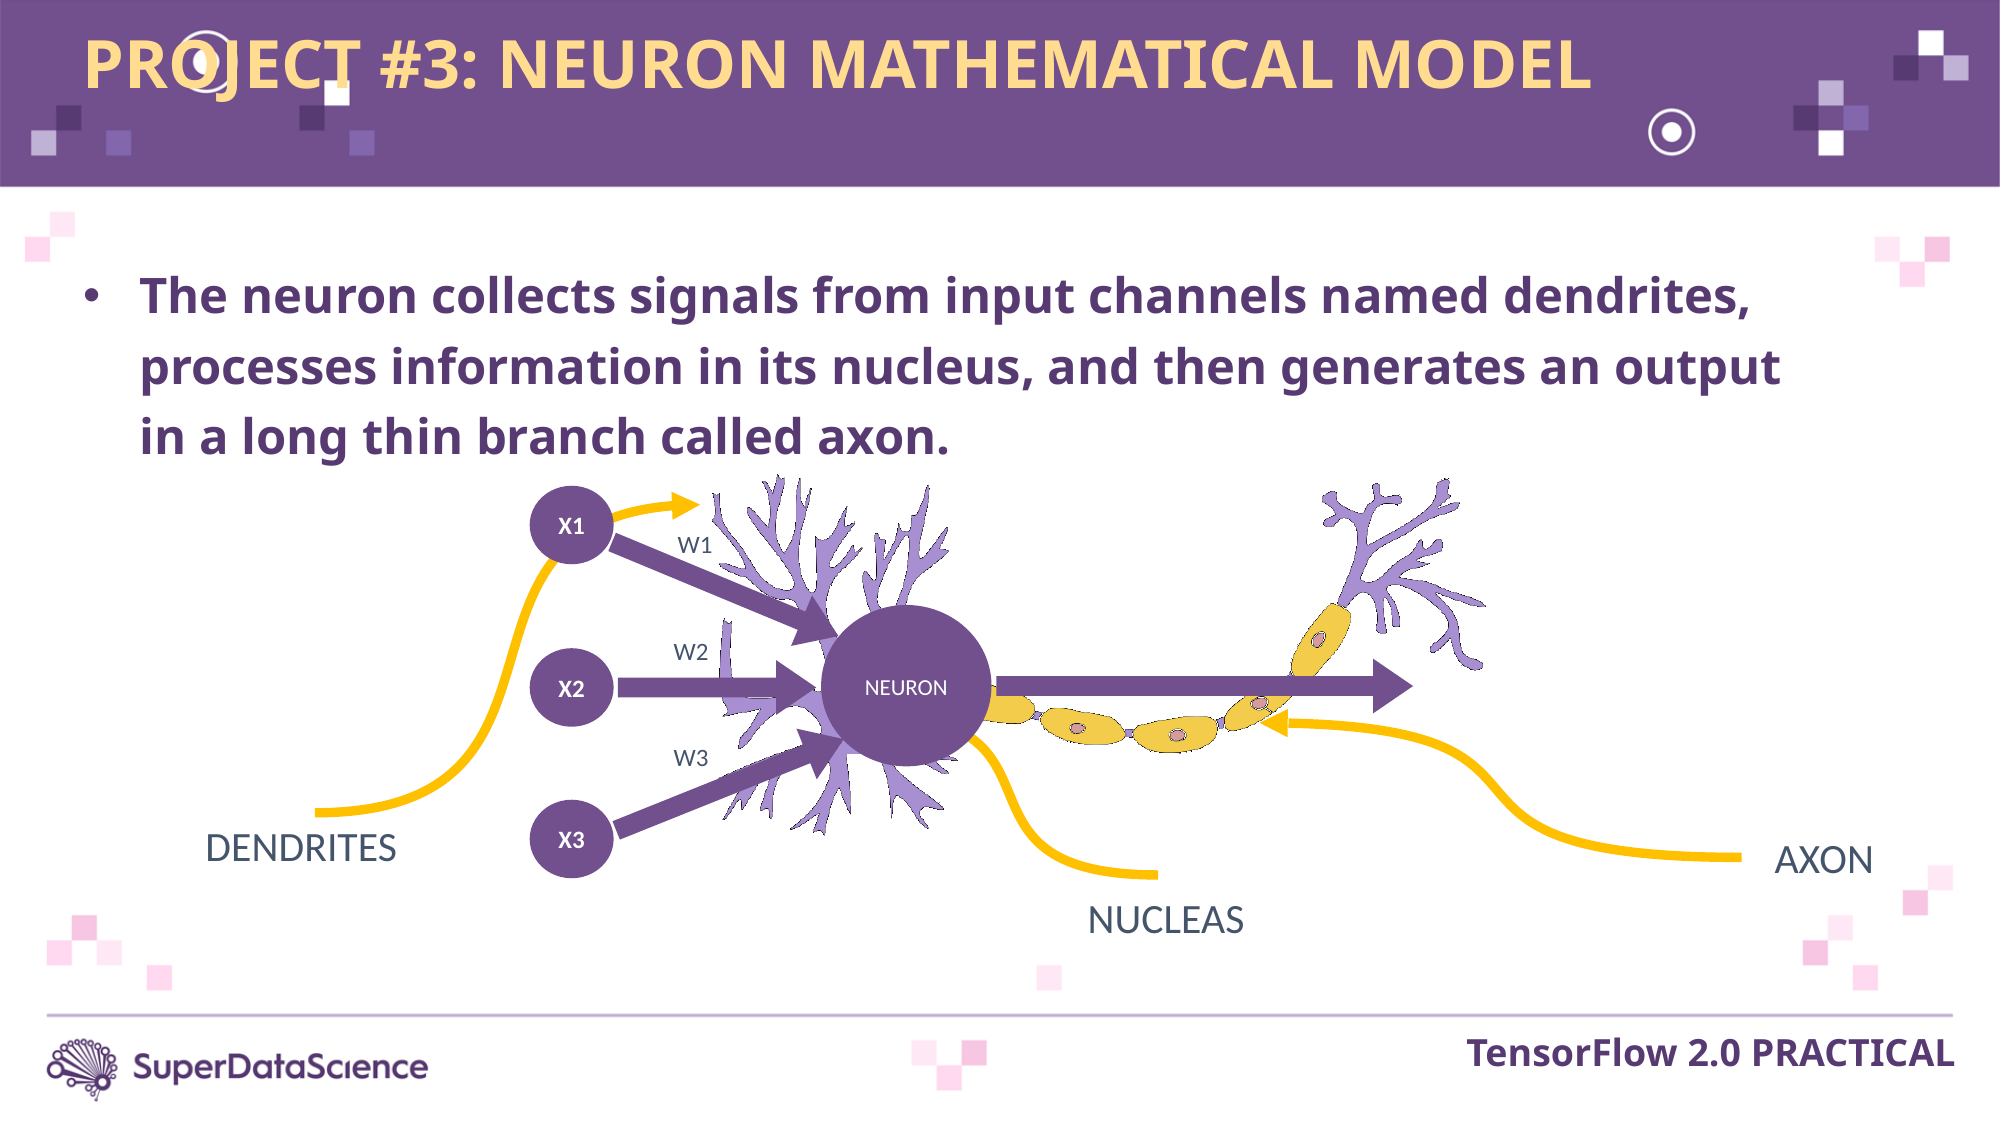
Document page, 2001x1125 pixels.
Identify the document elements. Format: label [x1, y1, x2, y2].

picture [0, 0, 2000, 1125]
text_box [529, 485, 1414, 879]
text_box [314, 504, 529, 813]
text_box [1414, 722, 1742, 858]
